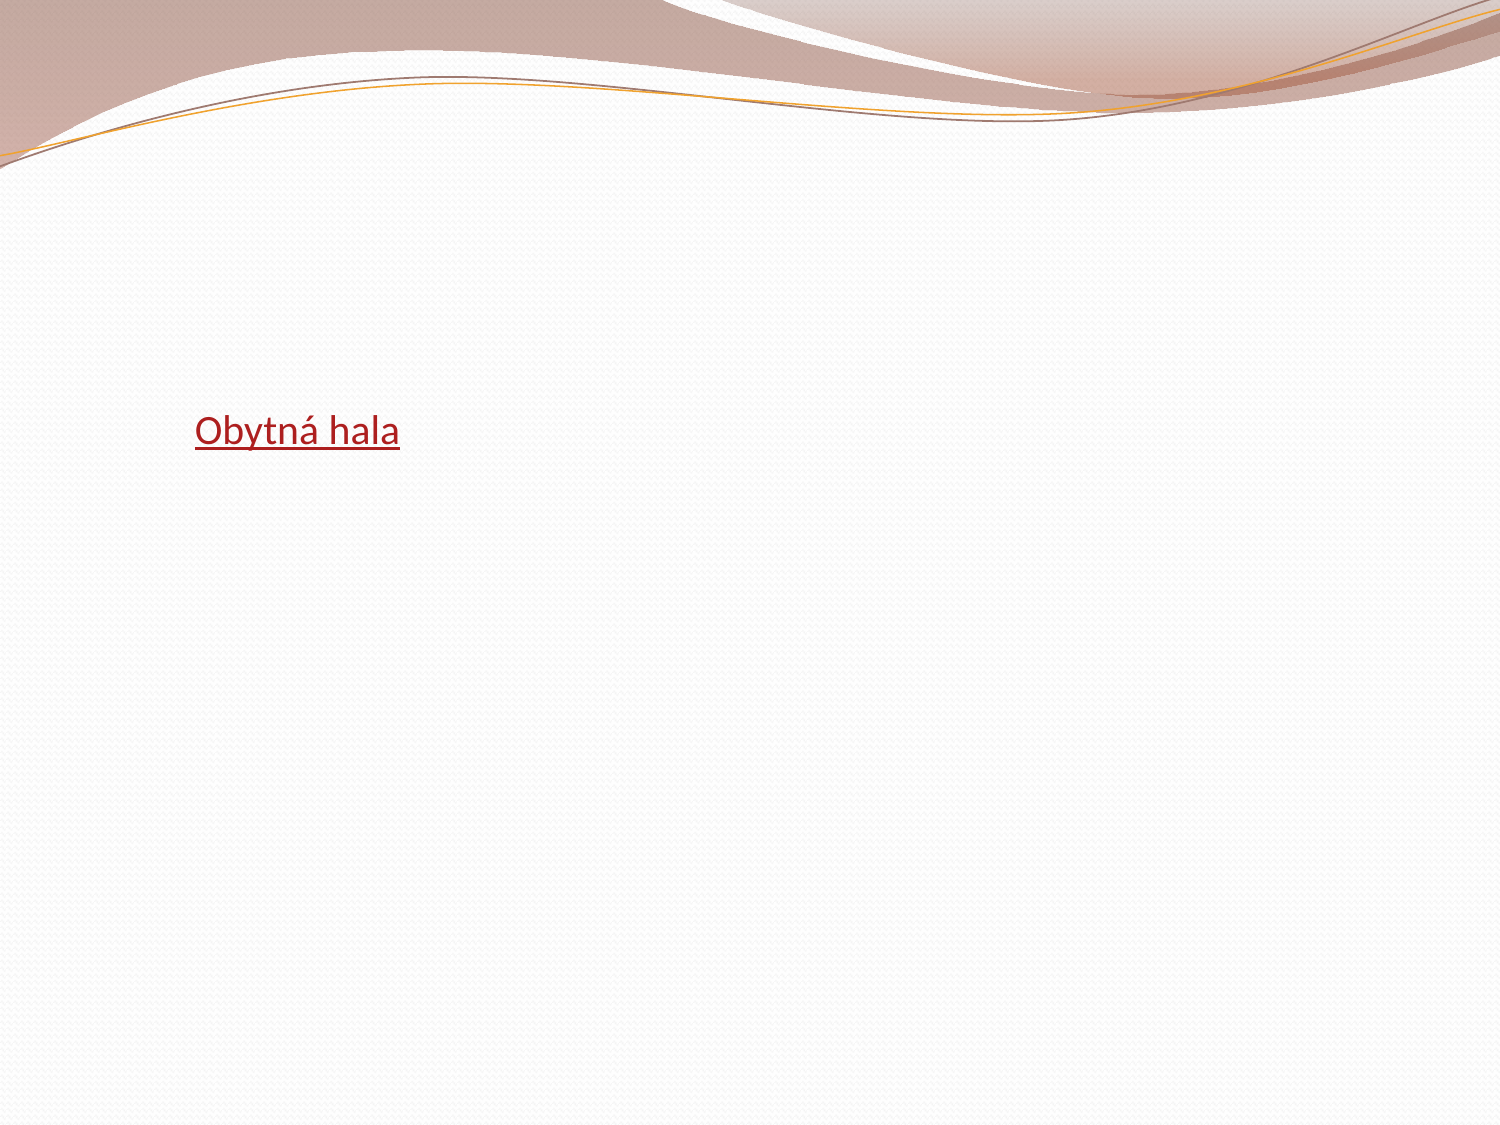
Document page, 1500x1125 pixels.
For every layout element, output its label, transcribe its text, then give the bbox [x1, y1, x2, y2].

title Obytná hala [194, 192, 1022, 453]
